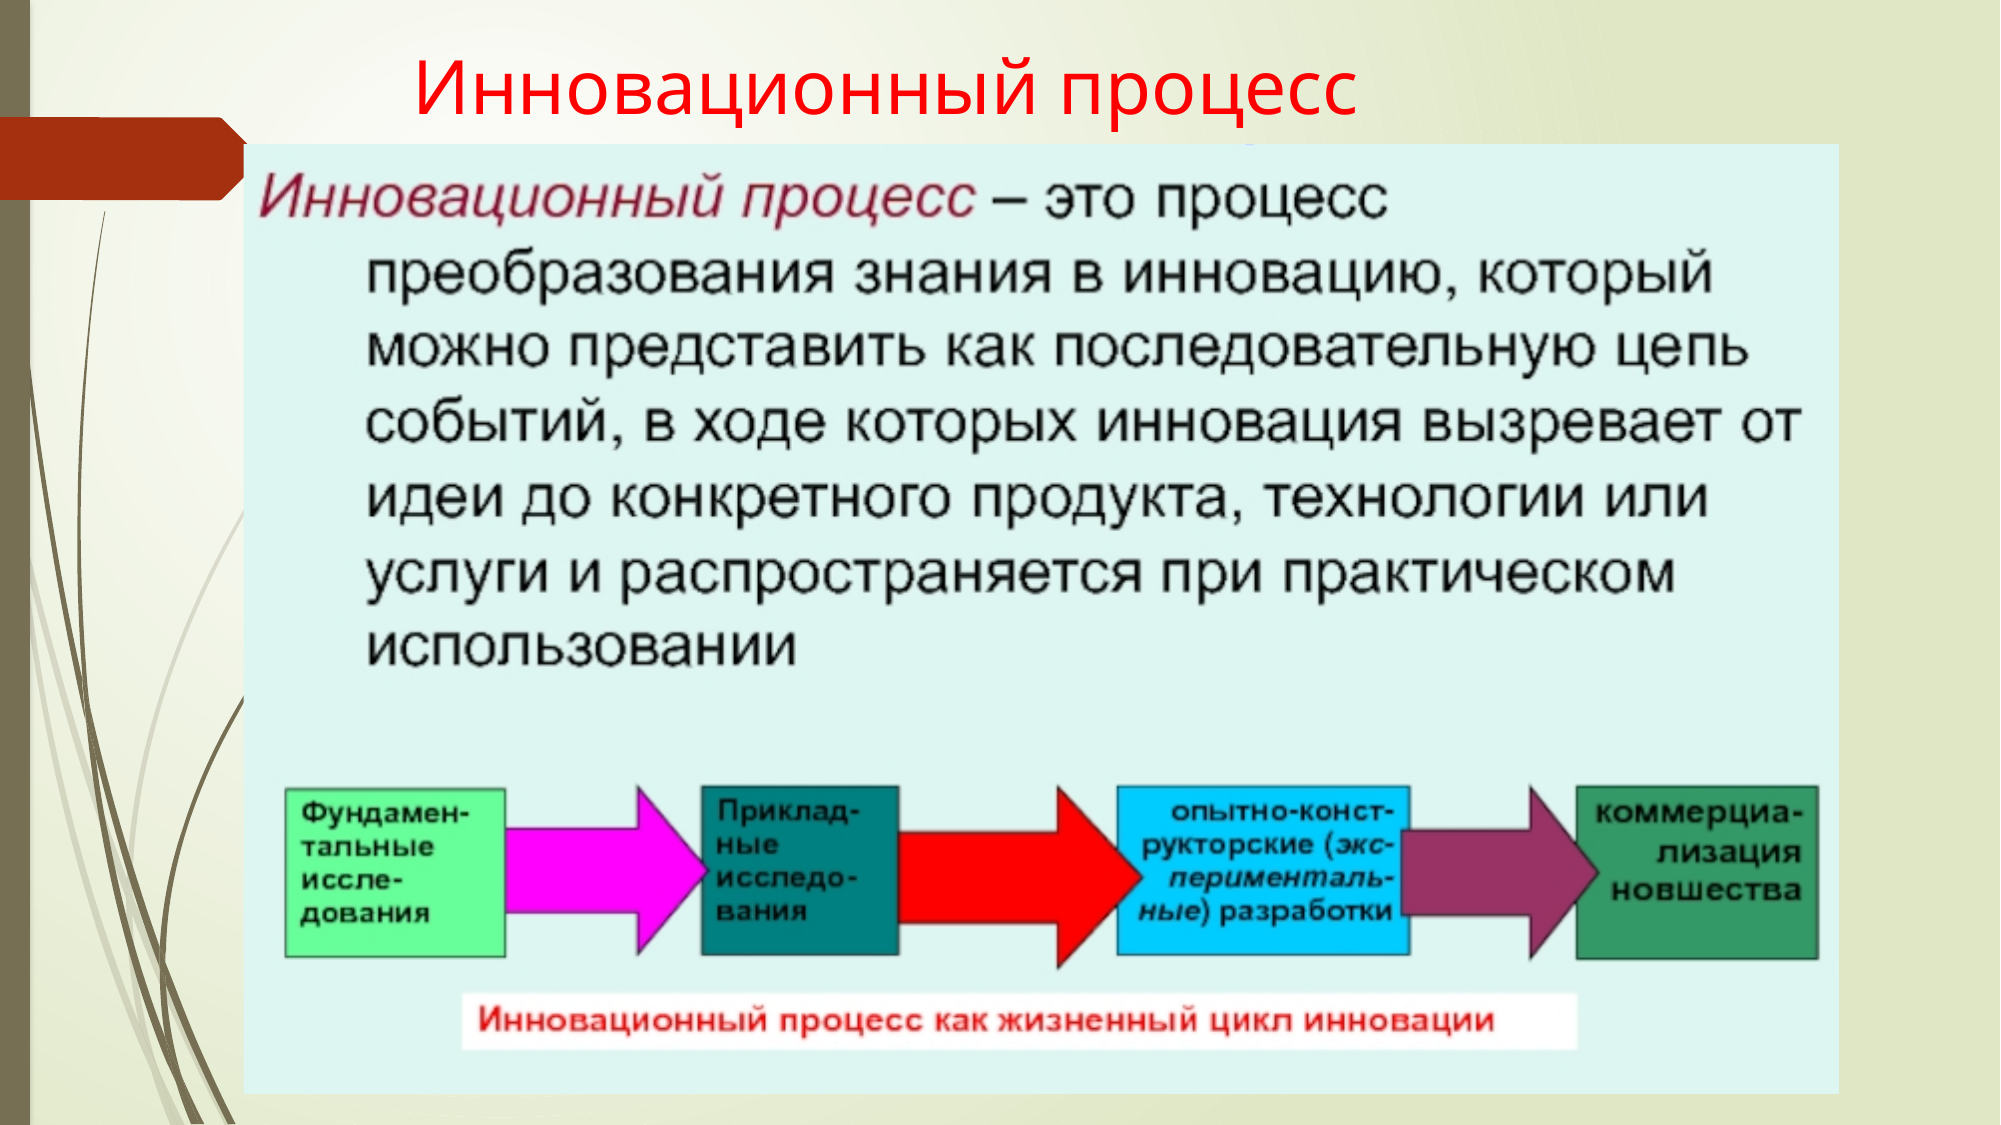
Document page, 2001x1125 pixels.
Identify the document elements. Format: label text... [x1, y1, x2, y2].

picture [243, 143, 1840, 1094]
title Инновационный процесс [397, 32, 1860, 175]
